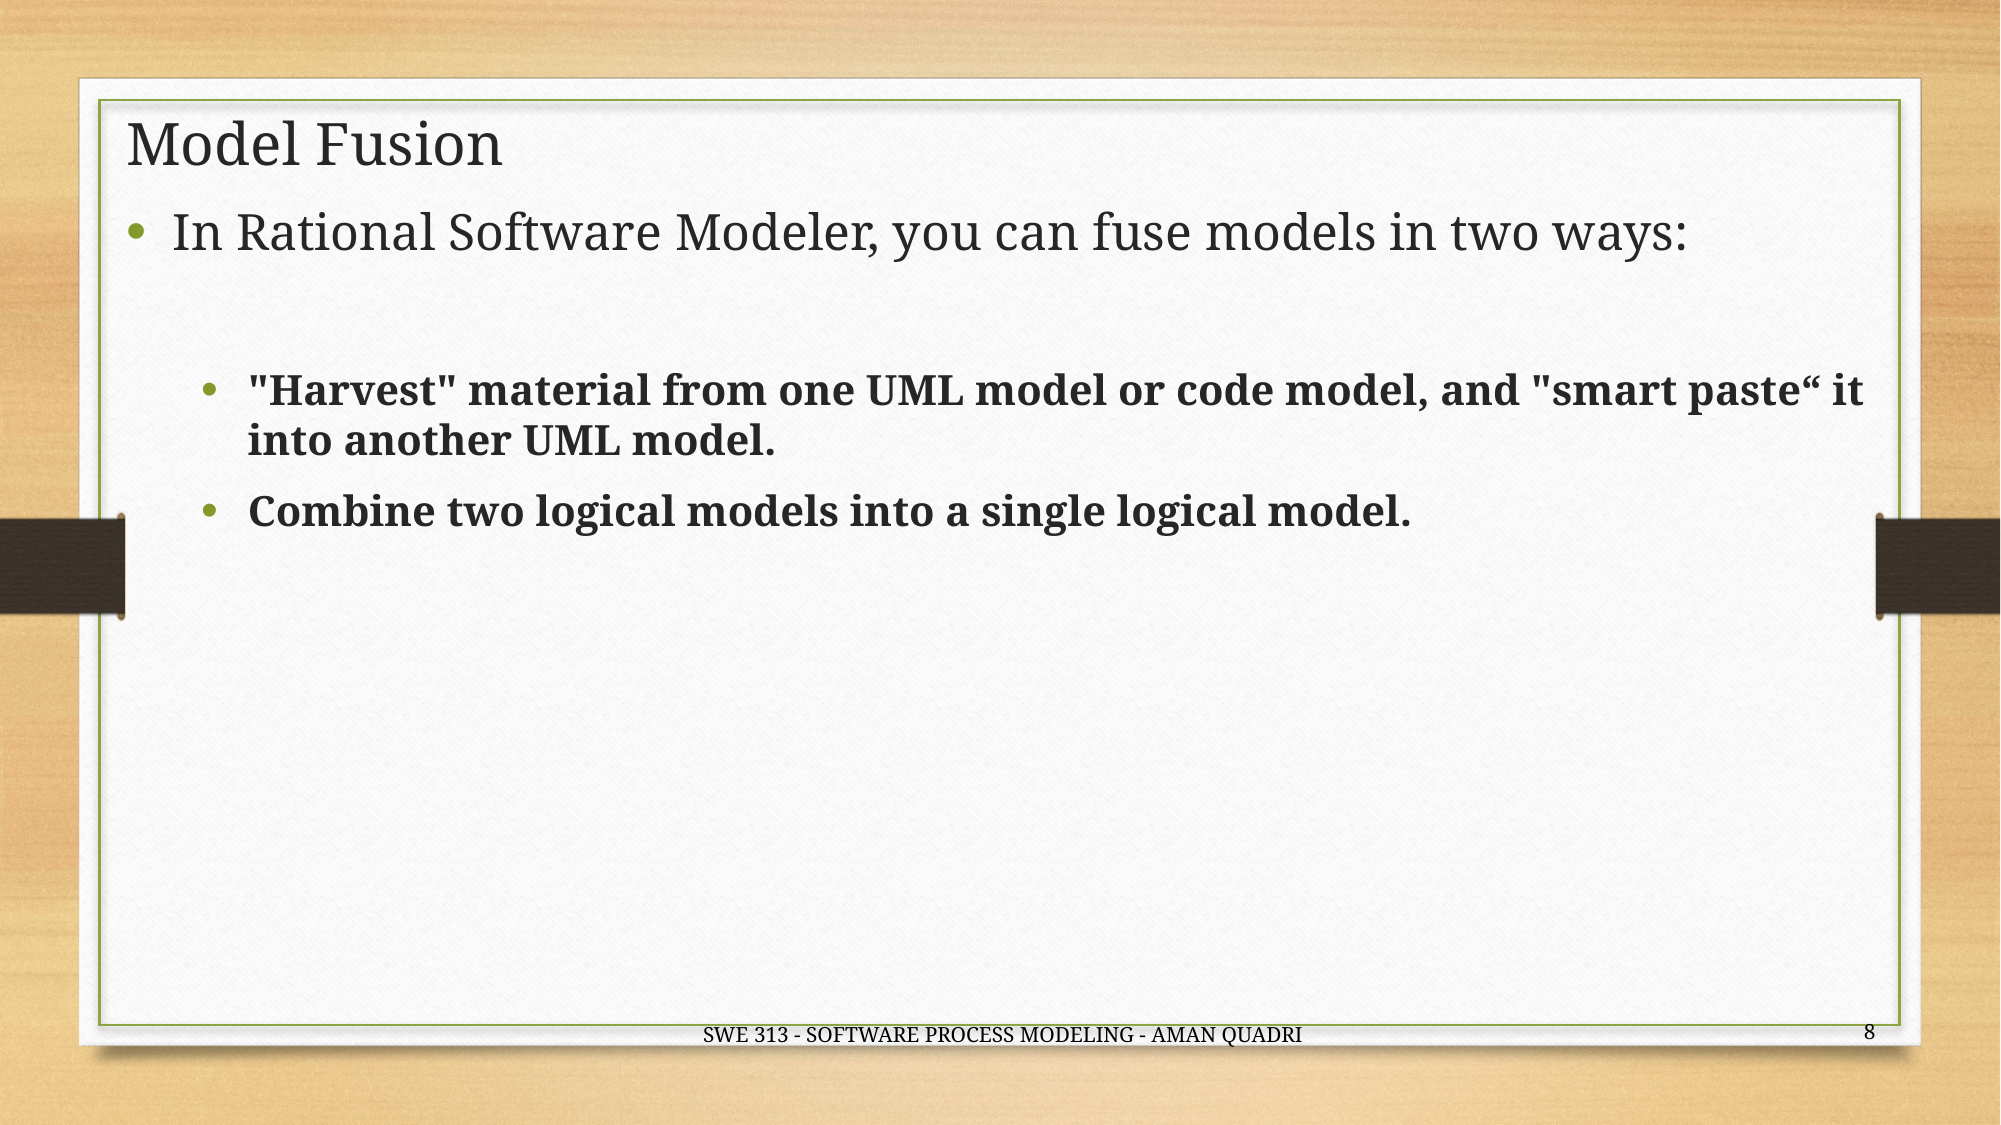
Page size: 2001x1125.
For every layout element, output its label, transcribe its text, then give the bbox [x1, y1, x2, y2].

list In Rational Software Modeler, you can fuse models in two ways: "Harvest" material from one UML model or code model, and "smart paste“ it into another UML model. Combine two logical models into a single logical model. [110, 193, 1895, 1012]
picture [0, 0, 2001, 1125]
title Model Fusion [110, 99, 1895, 185]
footer SWE 313 - SOFTWARE PROCESS MODELING - AMAN QUADRI [403, 1020, 1602, 1049]
slide_number 8 [1801, 1010, 1891, 1056]
